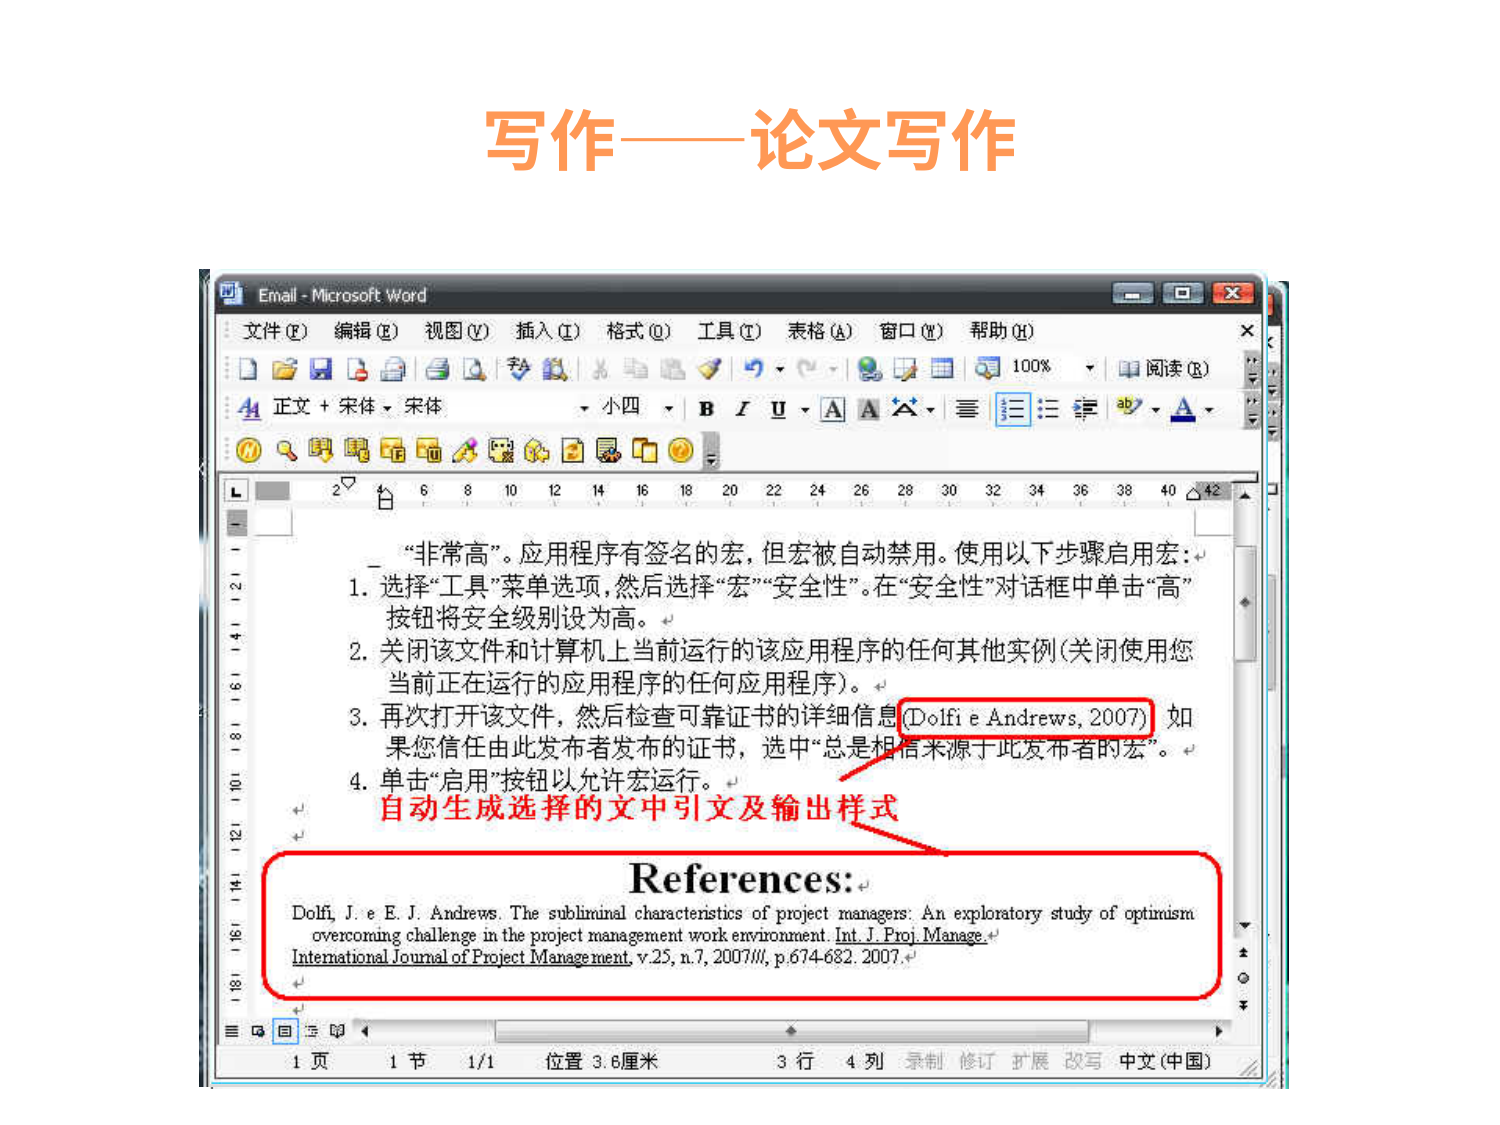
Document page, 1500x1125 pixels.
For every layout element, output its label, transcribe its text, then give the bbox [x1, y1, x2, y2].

title 写作——论文写作 [75, 45, 1425, 233]
picture [198, 269, 1290, 1090]
